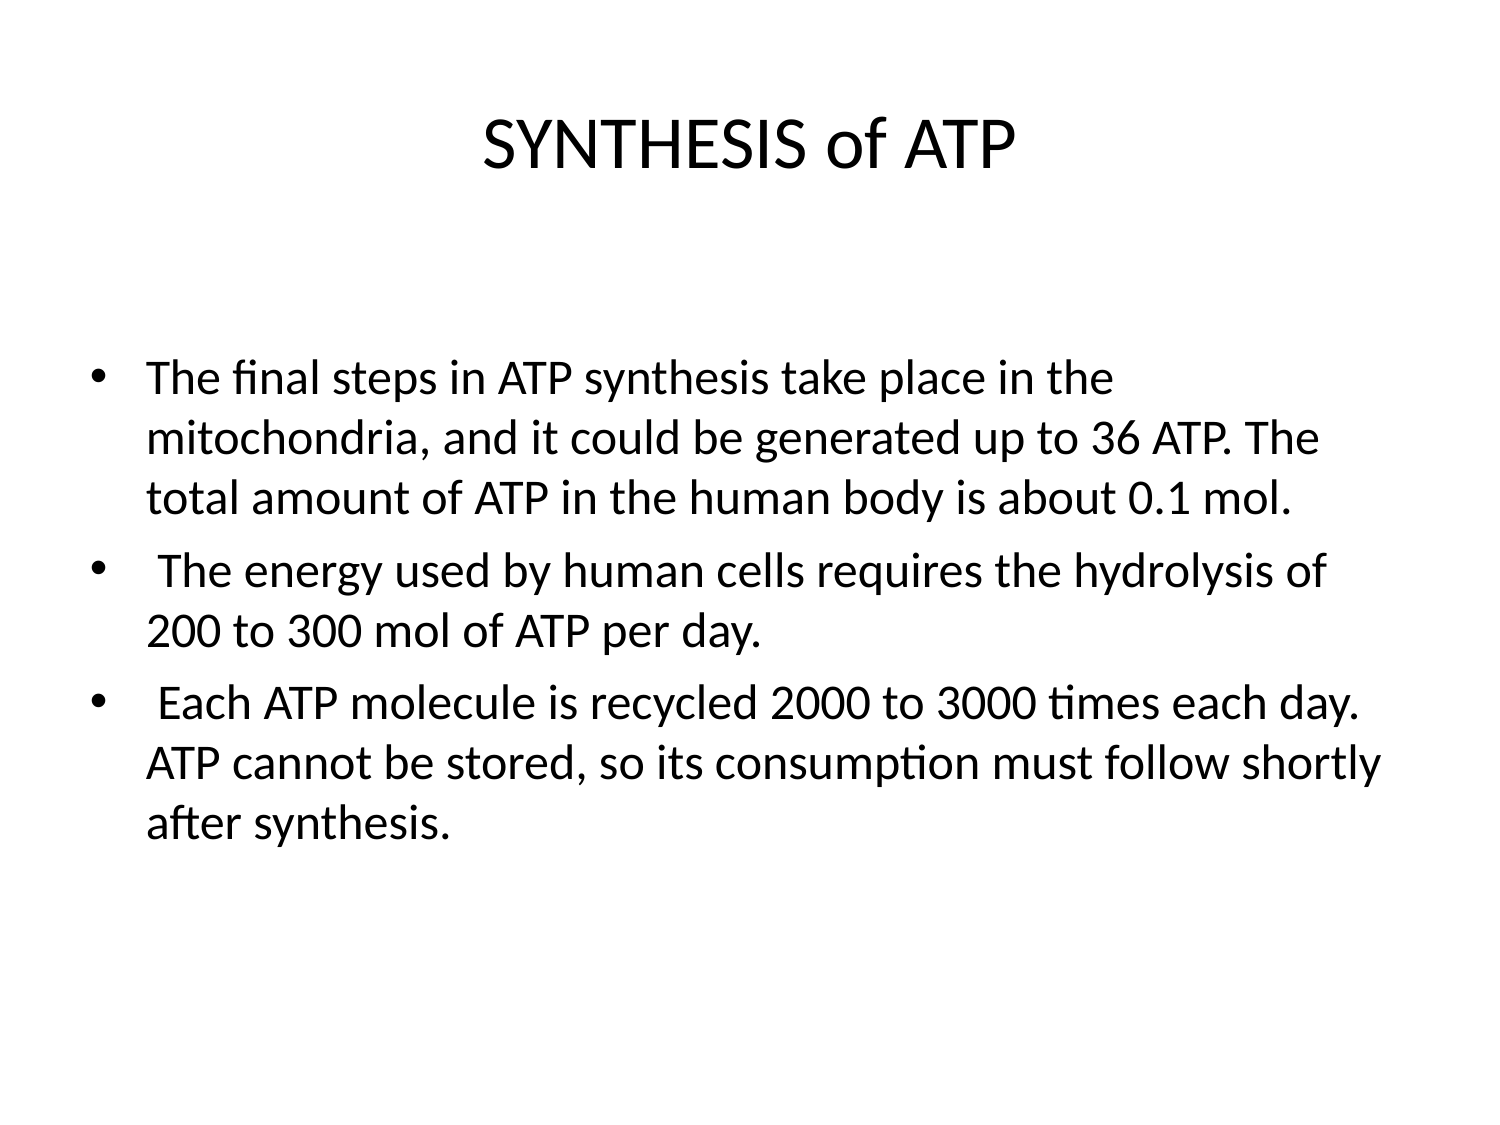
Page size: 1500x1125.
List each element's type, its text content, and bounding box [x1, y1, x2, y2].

text_box SYNTHESIS of ATP [74, 45, 1425, 233]
text_box The final steps in ATP synthesis take place in the mitochondria, and it could be generated up to 36 ATP. The total amount of ATP in the human body is about 0.1 mol. The energy used by human cells requires the hydrolysis of 200 to 300 mol of ATP per day. Each ATP molecule is recycled 2000 to 3000 times each day. ATP cannot be stored, so its consumption must follow shortly after synthesis. [74, 337, 1425, 1005]
